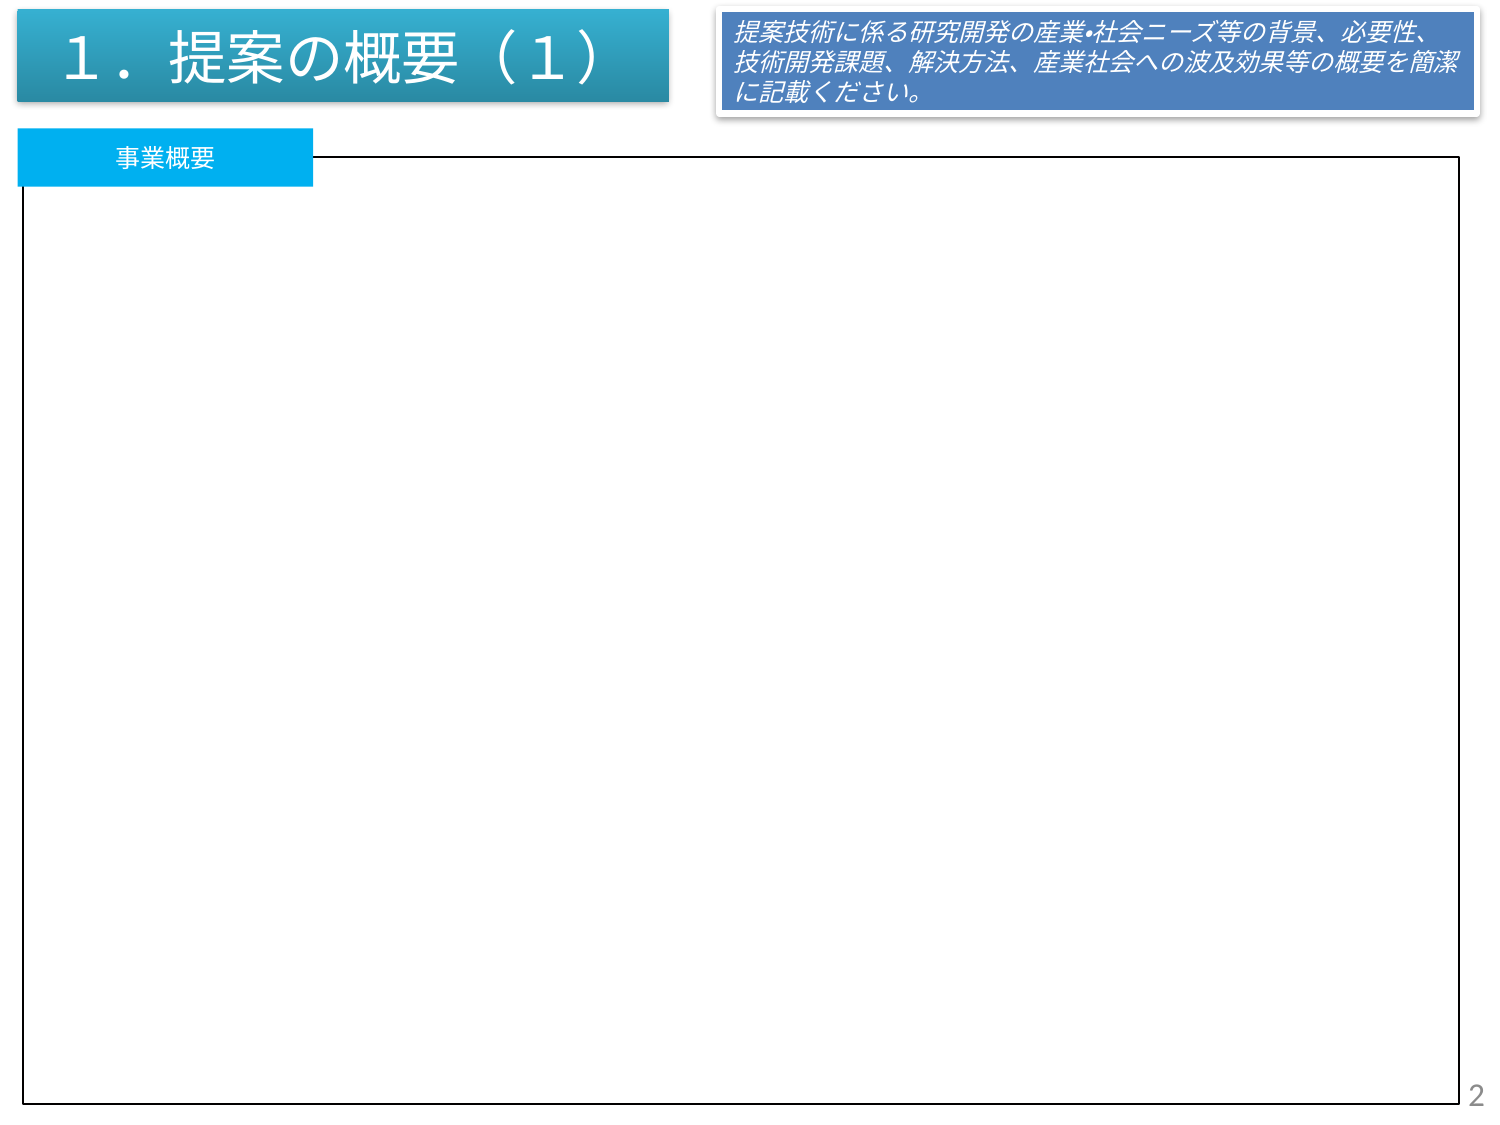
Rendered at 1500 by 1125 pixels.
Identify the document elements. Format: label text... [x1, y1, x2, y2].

slide_number 2 [1149, 1063, 1500, 1124]
text_box [21, 155, 1461, 1106]
text_box 事業概要 [16, 126, 315, 189]
title １．提案の概要（１） [17, 9, 669, 102]
text_box 提案技術に係る研究開発の産業・社会ニーズ等の背景、必要性、技術開発課題、解決方法、産業社会への波及効果等の概要を簡潔に記載ください。 [716, 6, 1480, 117]
